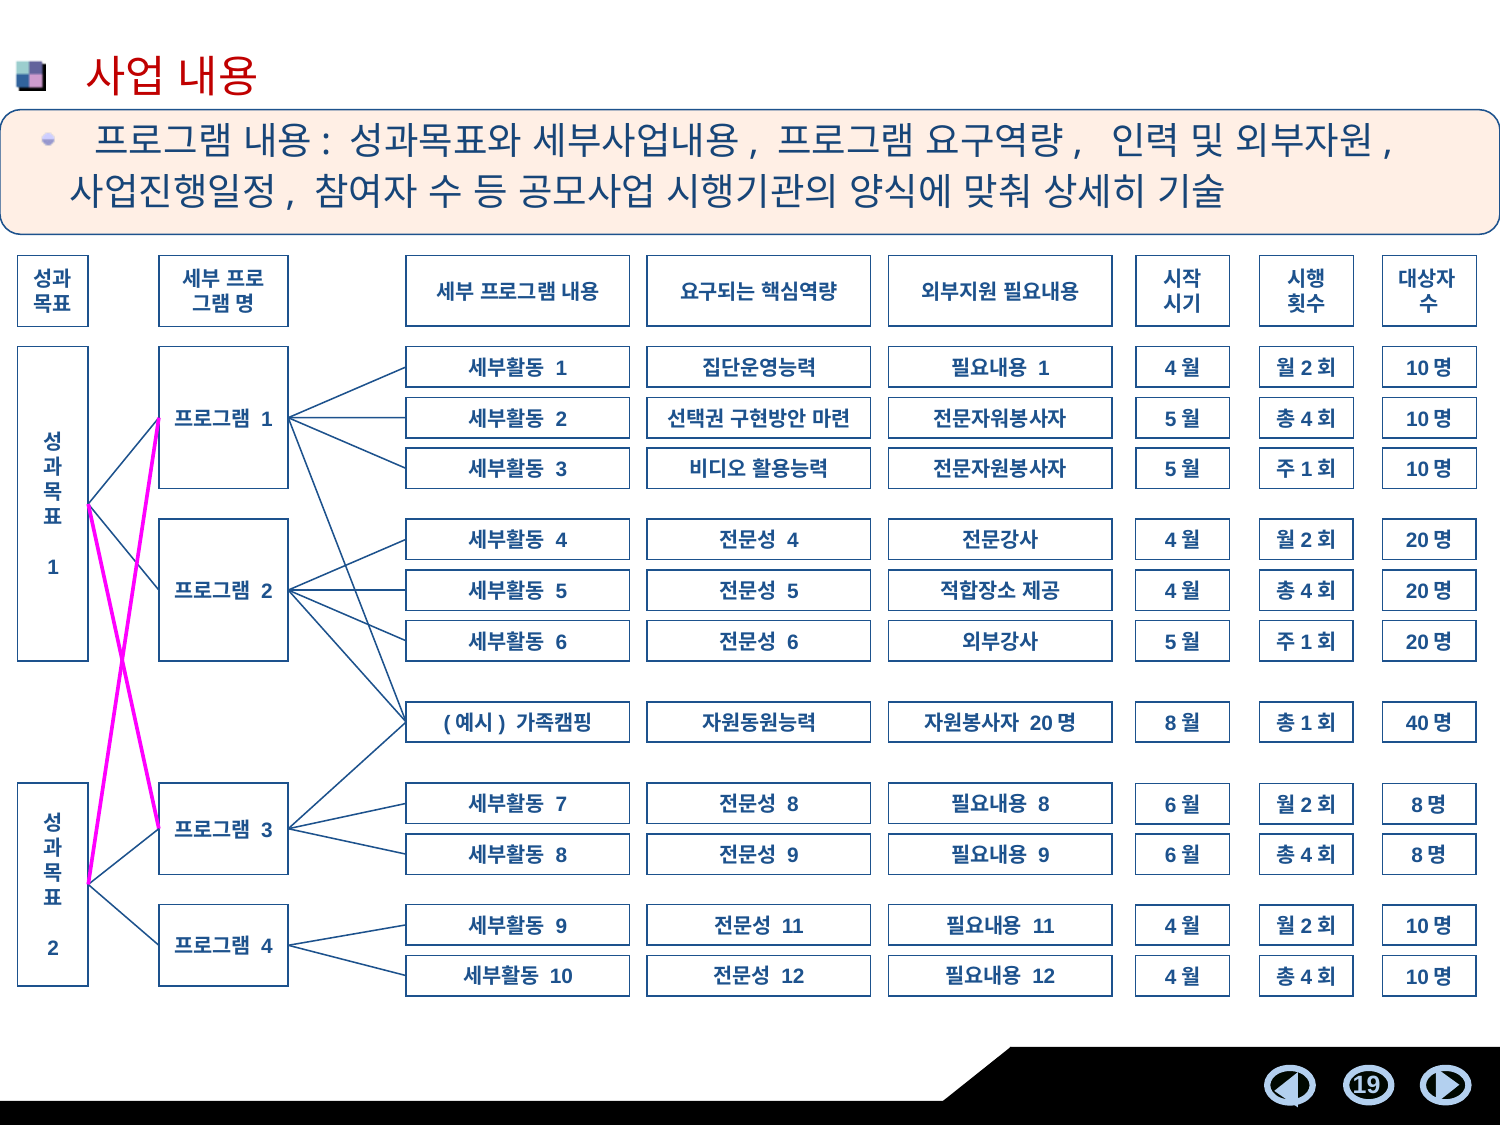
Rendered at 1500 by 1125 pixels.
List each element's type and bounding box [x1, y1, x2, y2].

text_box [17, 255, 1477, 997]
text_box [0, 46, 1500, 235]
